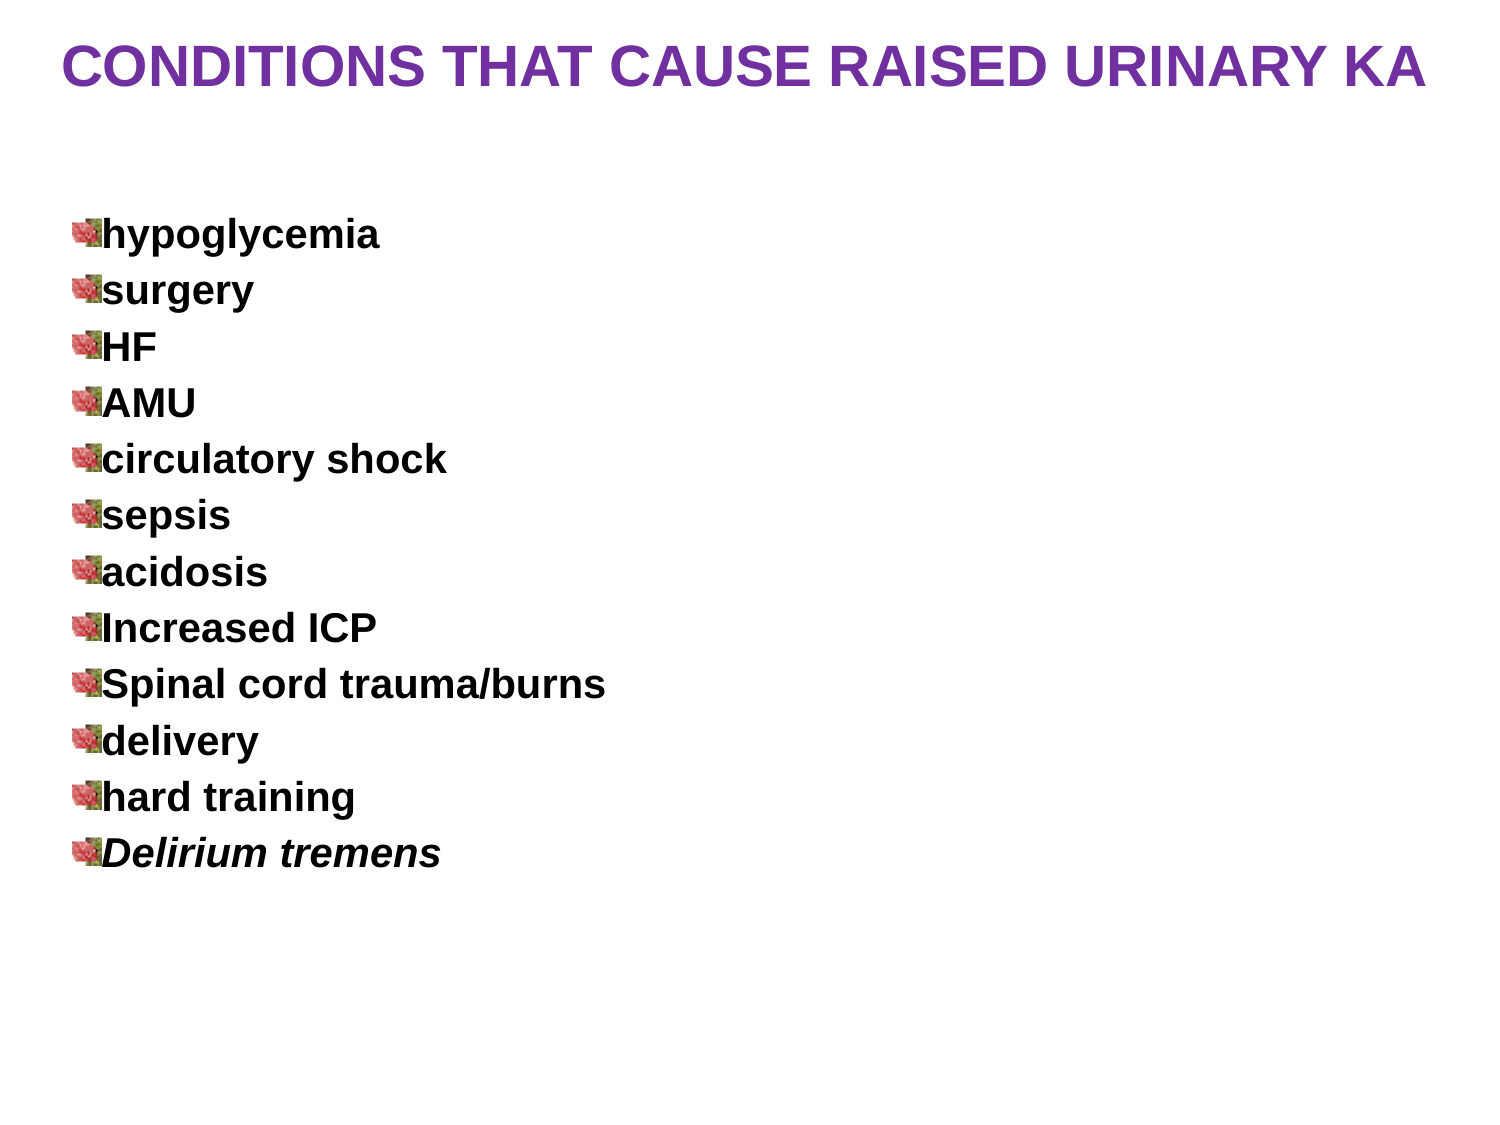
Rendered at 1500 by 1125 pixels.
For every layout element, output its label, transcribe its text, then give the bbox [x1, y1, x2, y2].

text_box CONDITIONS THAT CAUSE RAISED URINARY KA [0, 36, 1500, 100]
picture [72, 442, 102, 472]
picture [72, 667, 102, 697]
picture [72, 723, 102, 753]
picture [72, 273, 102, 303]
picture [72, 554, 102, 584]
picture [72, 836, 102, 866]
picture [72, 217, 102, 247]
picture [72, 779, 102, 810]
picture [72, 385, 102, 416]
text_box hypoglycemia surgery HF AMU circulatory shock sepsis acidosis Increased ICP Spinal cord trauma/burns delivery hard training Delirium tremens [72, 206, 1335, 933]
picture [72, 611, 102, 641]
picture [72, 329, 102, 359]
picture [72, 498, 102, 528]
